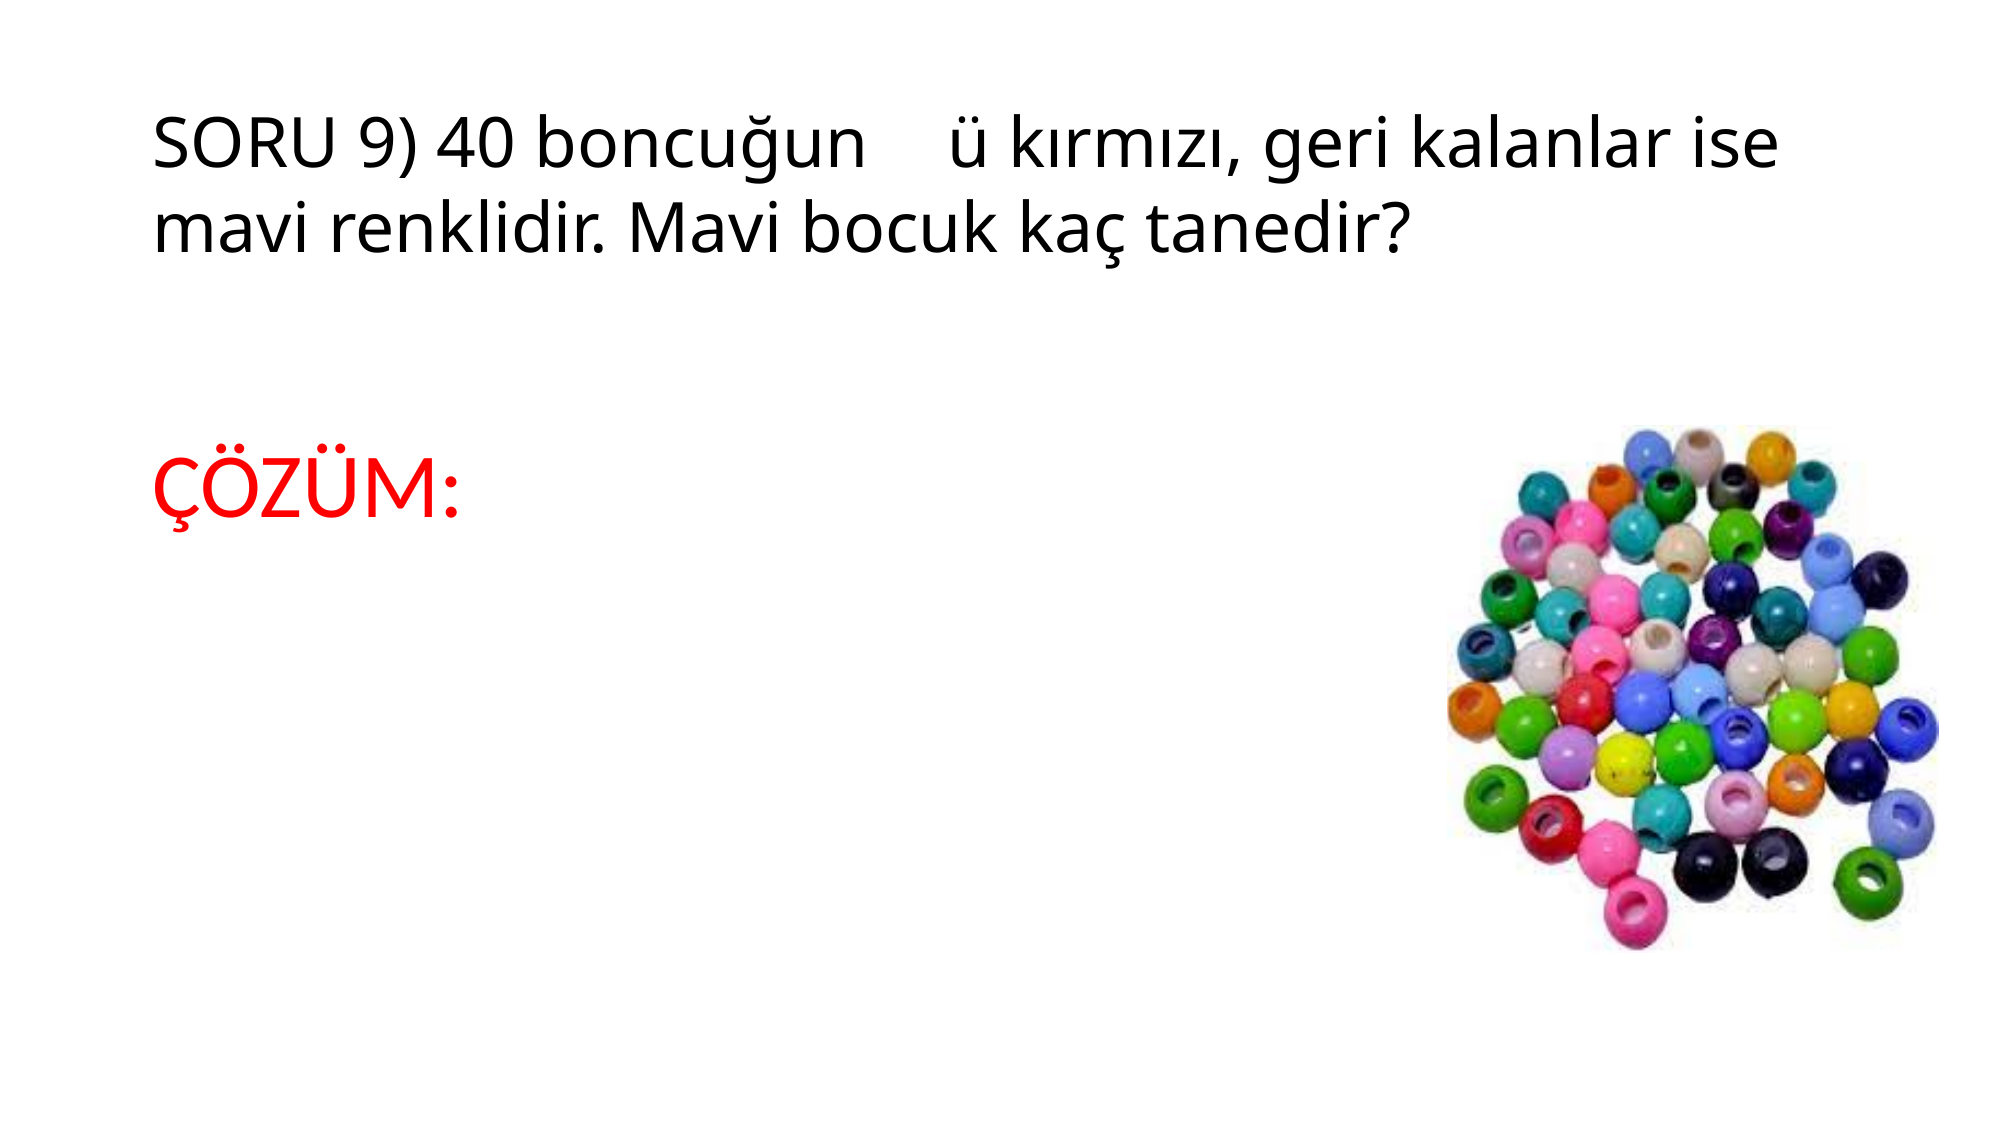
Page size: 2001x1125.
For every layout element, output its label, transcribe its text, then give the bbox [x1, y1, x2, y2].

list ÇÖZÜM: [137, 299, 1200, 1014]
picture [1447, 425, 1939, 953]
